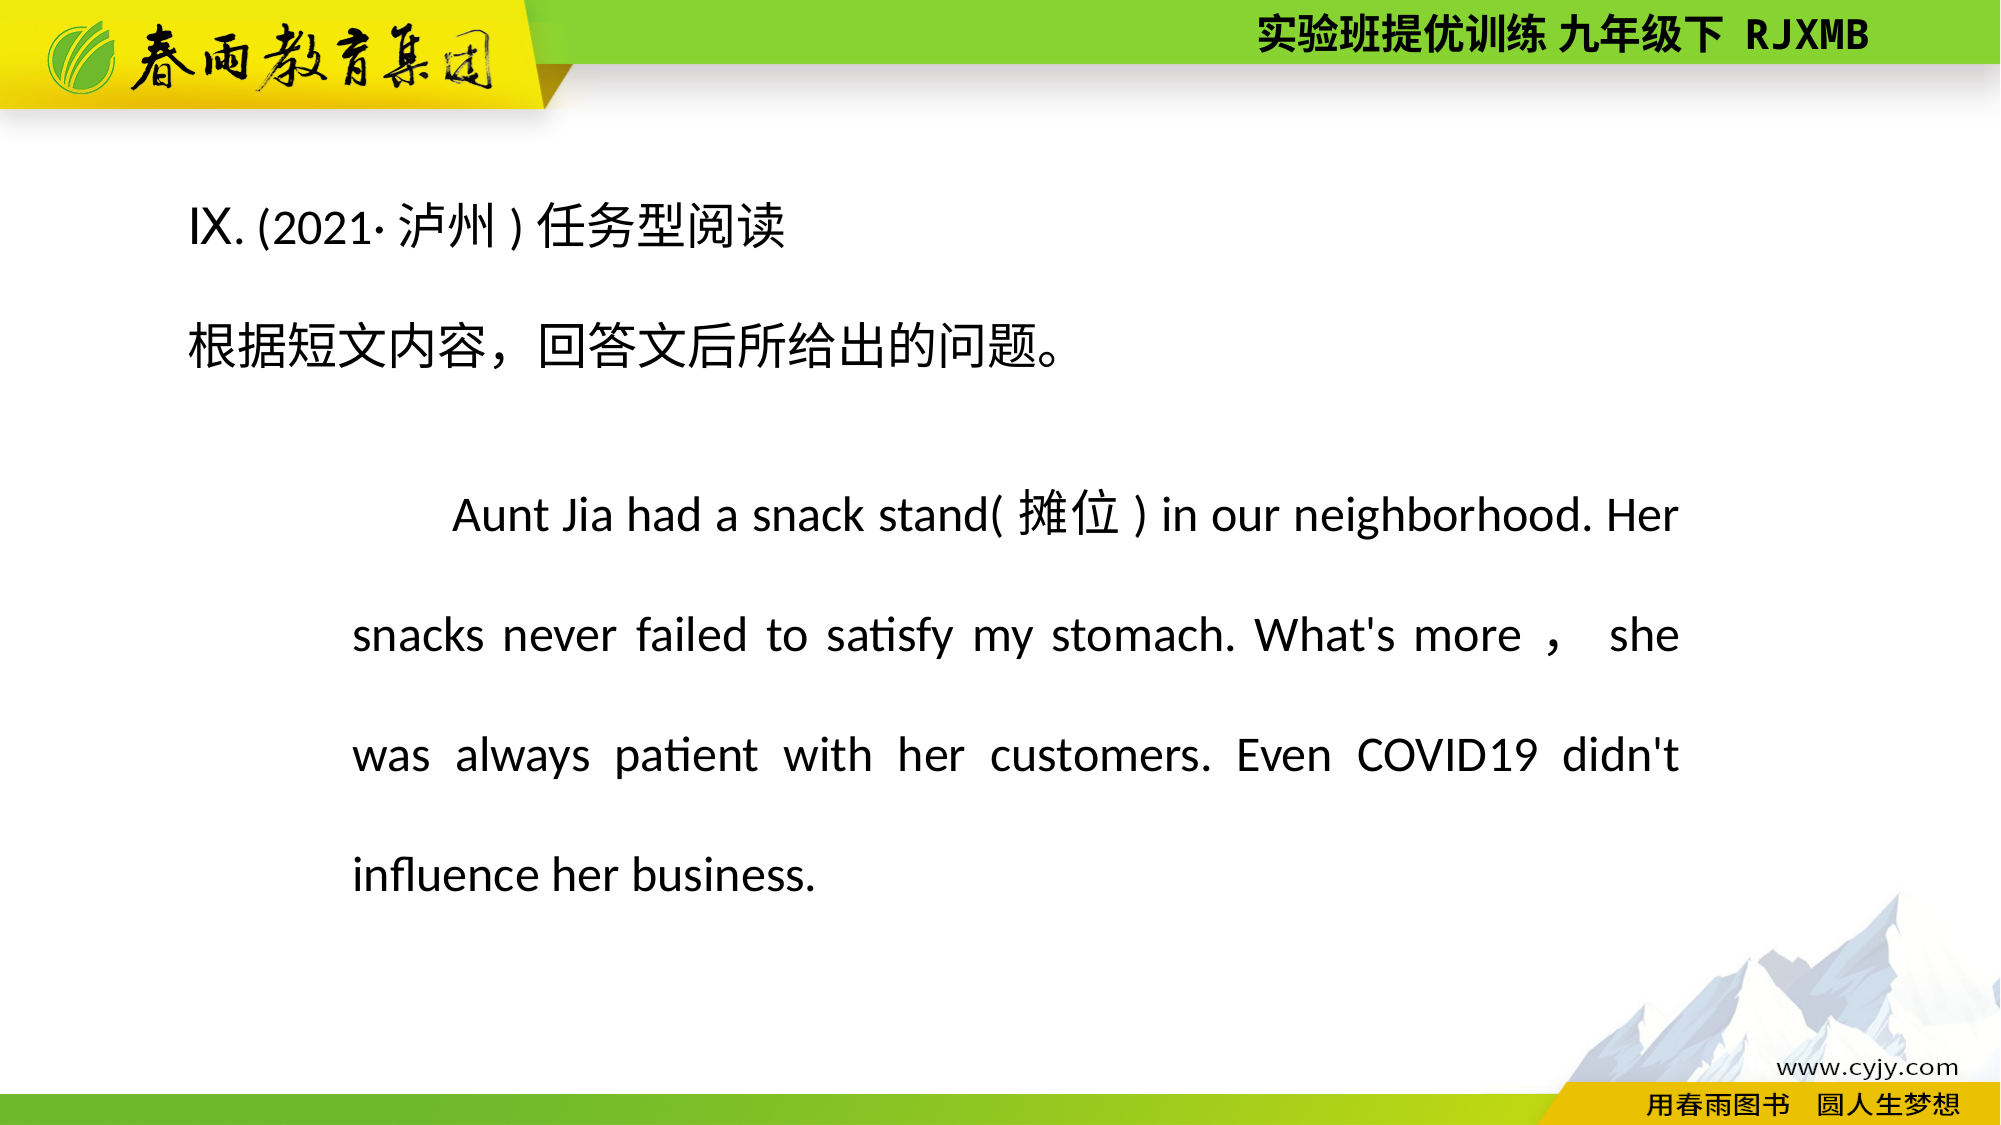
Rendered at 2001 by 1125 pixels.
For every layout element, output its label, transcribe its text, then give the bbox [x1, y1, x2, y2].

text_box Ⅸ. (2021·泸州)任务型阅读 根据短文内容，回答文后所给出的问题。 [72, 126, 1302, 382]
text_box Aunt Jia had a snack stand(摊位) in our neighborhood. Her snacks never failed to satisfy my stomach. What's more，she was always patient with her customers. Even COVID­19 didn't influence her business. [337, 414, 1696, 909]
picture [0, 0, 2001, 1125]
